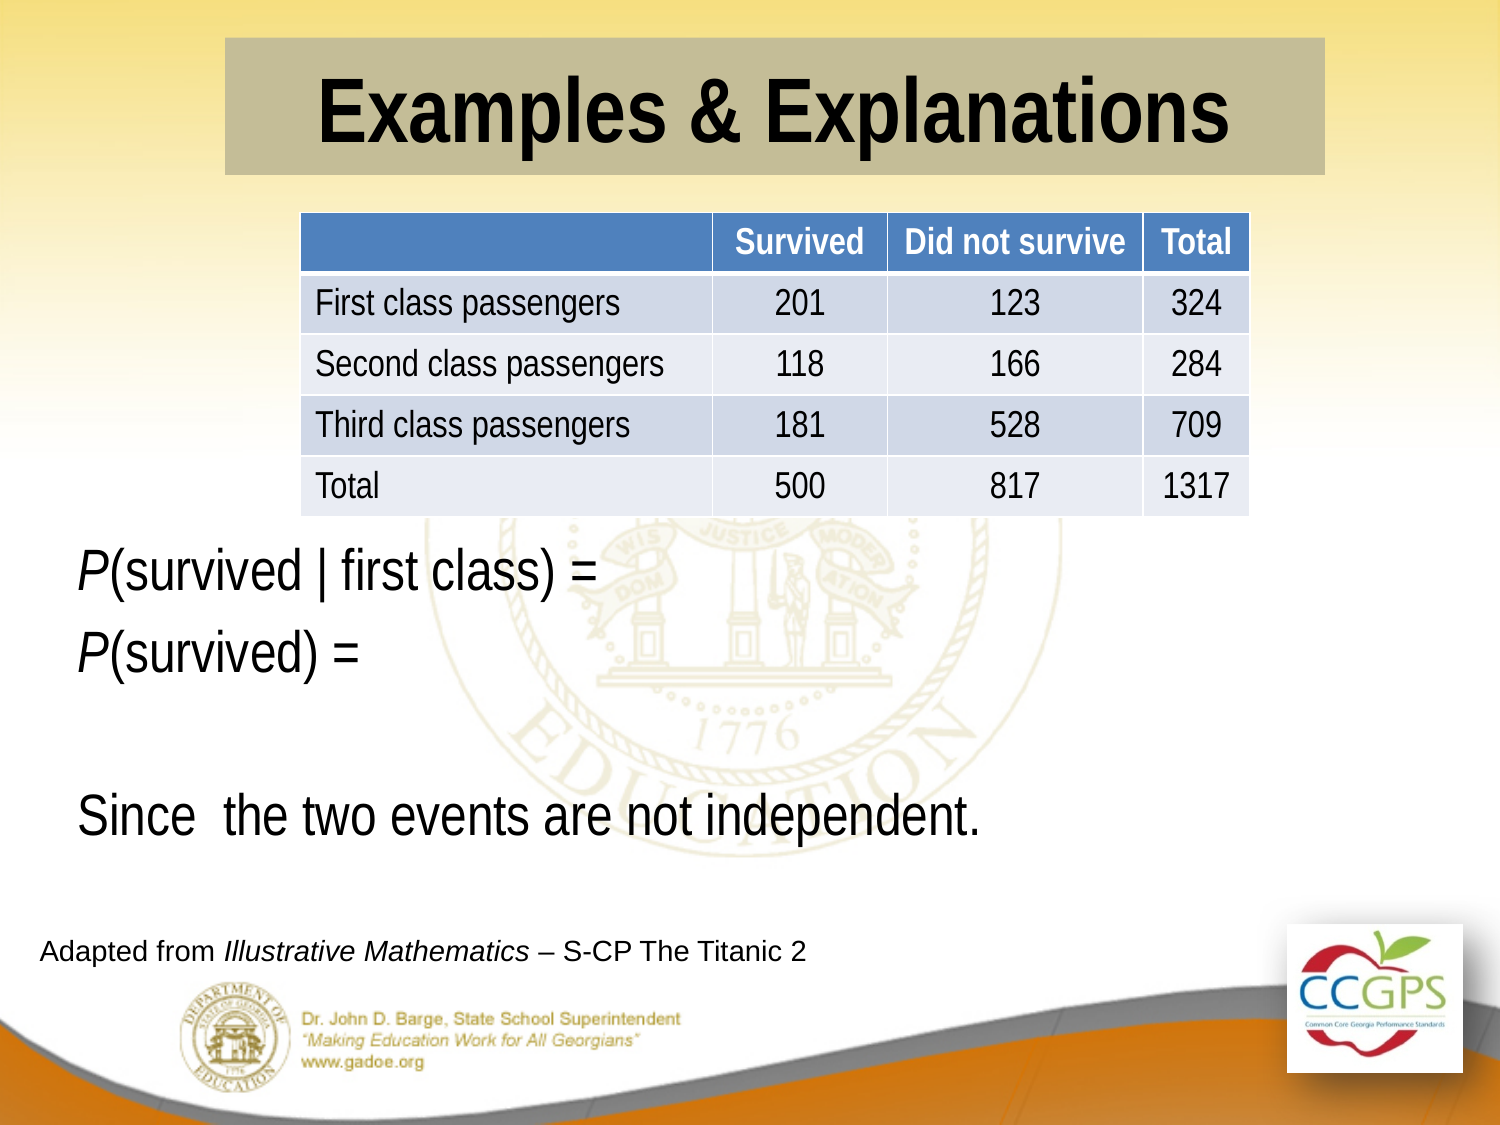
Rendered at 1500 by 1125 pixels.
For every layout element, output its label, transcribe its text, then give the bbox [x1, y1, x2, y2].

table_cell 118 [713, 335, 887, 394]
table_header Survived [713, 213, 887, 271]
table_cell 817 [888, 457, 1142, 516]
table_cell Total [301, 457, 712, 516]
table_cell 166 [888, 335, 1142, 394]
title Examples & Explanations [224, 37, 1326, 176]
table_cell 709 [1144, 396, 1249, 455]
table_cell Second class passengers [301, 335, 712, 394]
table_cell 324 [1144, 276, 1249, 333]
table_cell 181 [713, 396, 887, 455]
table_cell First class passengers [301, 276, 712, 333]
table_cell 1317 [1144, 457, 1249, 516]
table_header Total [1144, 213, 1249, 271]
table_header Did not survive [888, 213, 1142, 271]
table_cell Third class passengers [301, 396, 712, 455]
picture [0, 0, 1500, 1125]
table_cell 500 [713, 457, 887, 516]
table_cell 201 [713, 276, 887, 333]
text_box Adapted from Illustrative Mathematics – S-CP The Titanic 2 [24, 924, 1286, 975]
table_header [301, 213, 712, 271]
table_cell 123 [888, 276, 1142, 333]
table_cell 528 [888, 396, 1142, 455]
table_cell 284 [1144, 335, 1249, 394]
